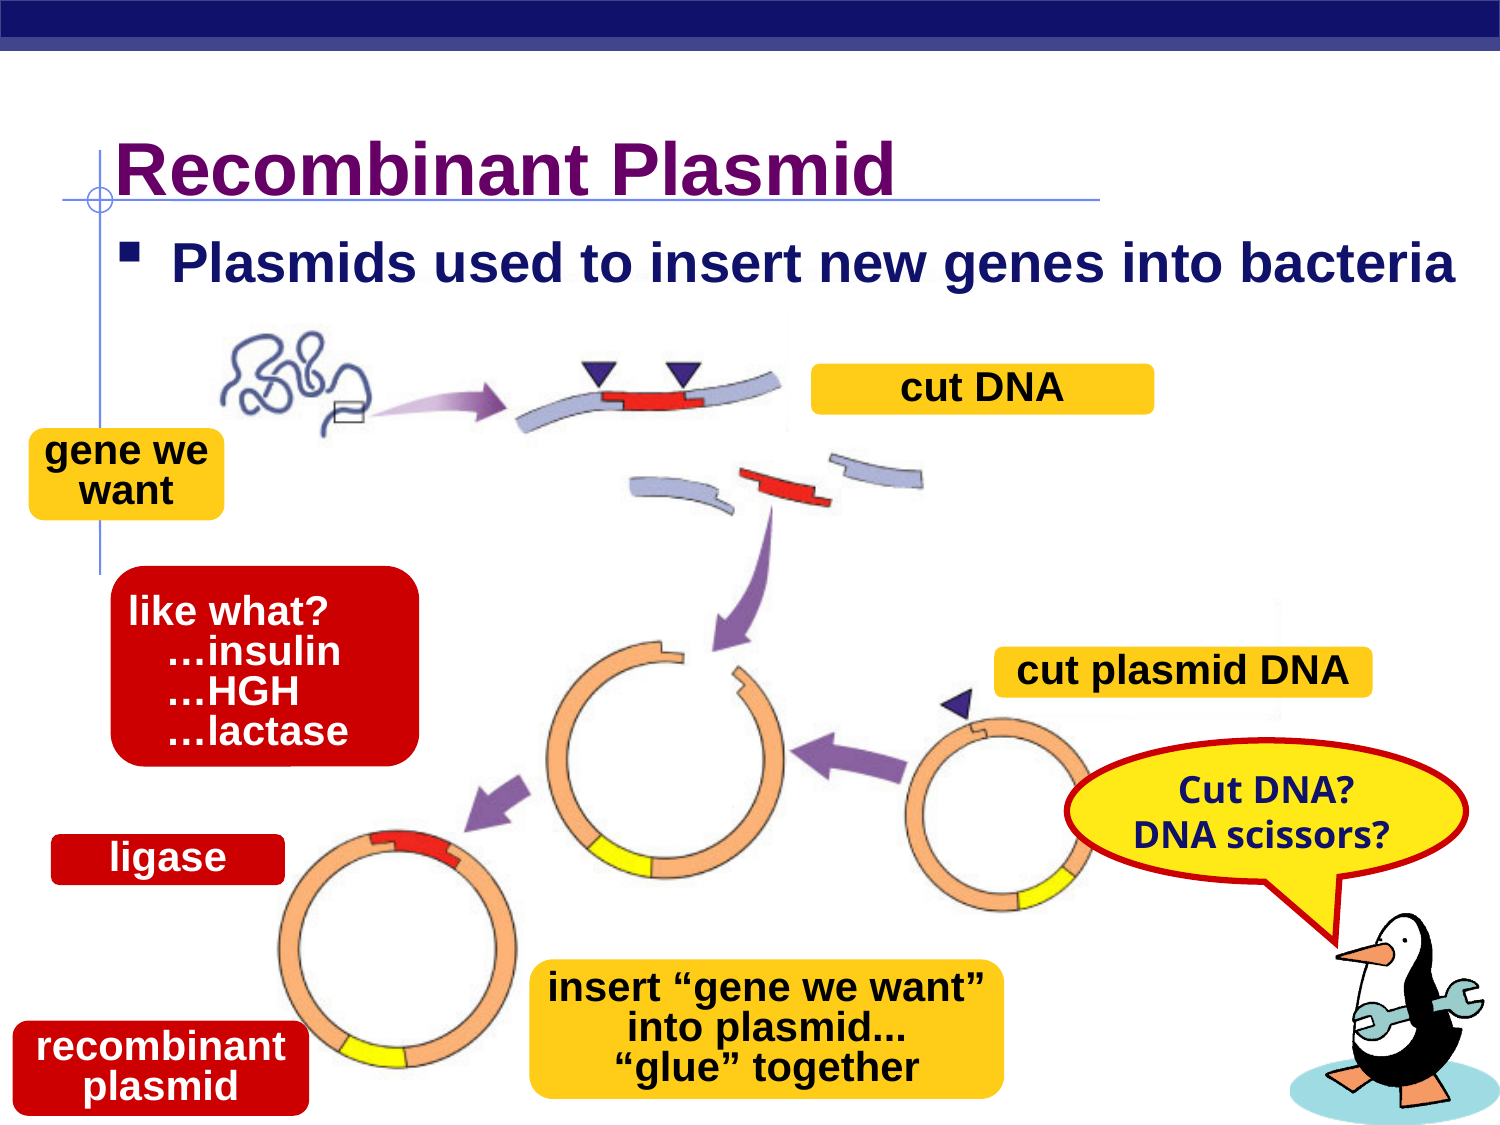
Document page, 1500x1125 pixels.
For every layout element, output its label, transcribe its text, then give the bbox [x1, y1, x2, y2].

picture [180, 254, 1282, 1081]
text_box like what? …insulin …HGH …lactase [110, 565, 175, 767]
text_box cut plasmid DNA [1285, 646, 1373, 698]
picture [1290, 912, 1500, 1125]
text_box recombinant plasmid [12, 1020, 310, 1116]
text_box gene we want [28, 428, 175, 521]
title Recombinant Plasmid [99, 112, 1375, 218]
text_box Cut DNA? DNA scissors? [1285, 740, 1467, 910]
text_box insert “gene we want” into plasmid... “glue” together [532, 1088, 1001, 1099]
list Plasmids used to insert new genes into bacteria [99, 218, 1475, 432]
text_box ligase [50, 834, 175, 886]
